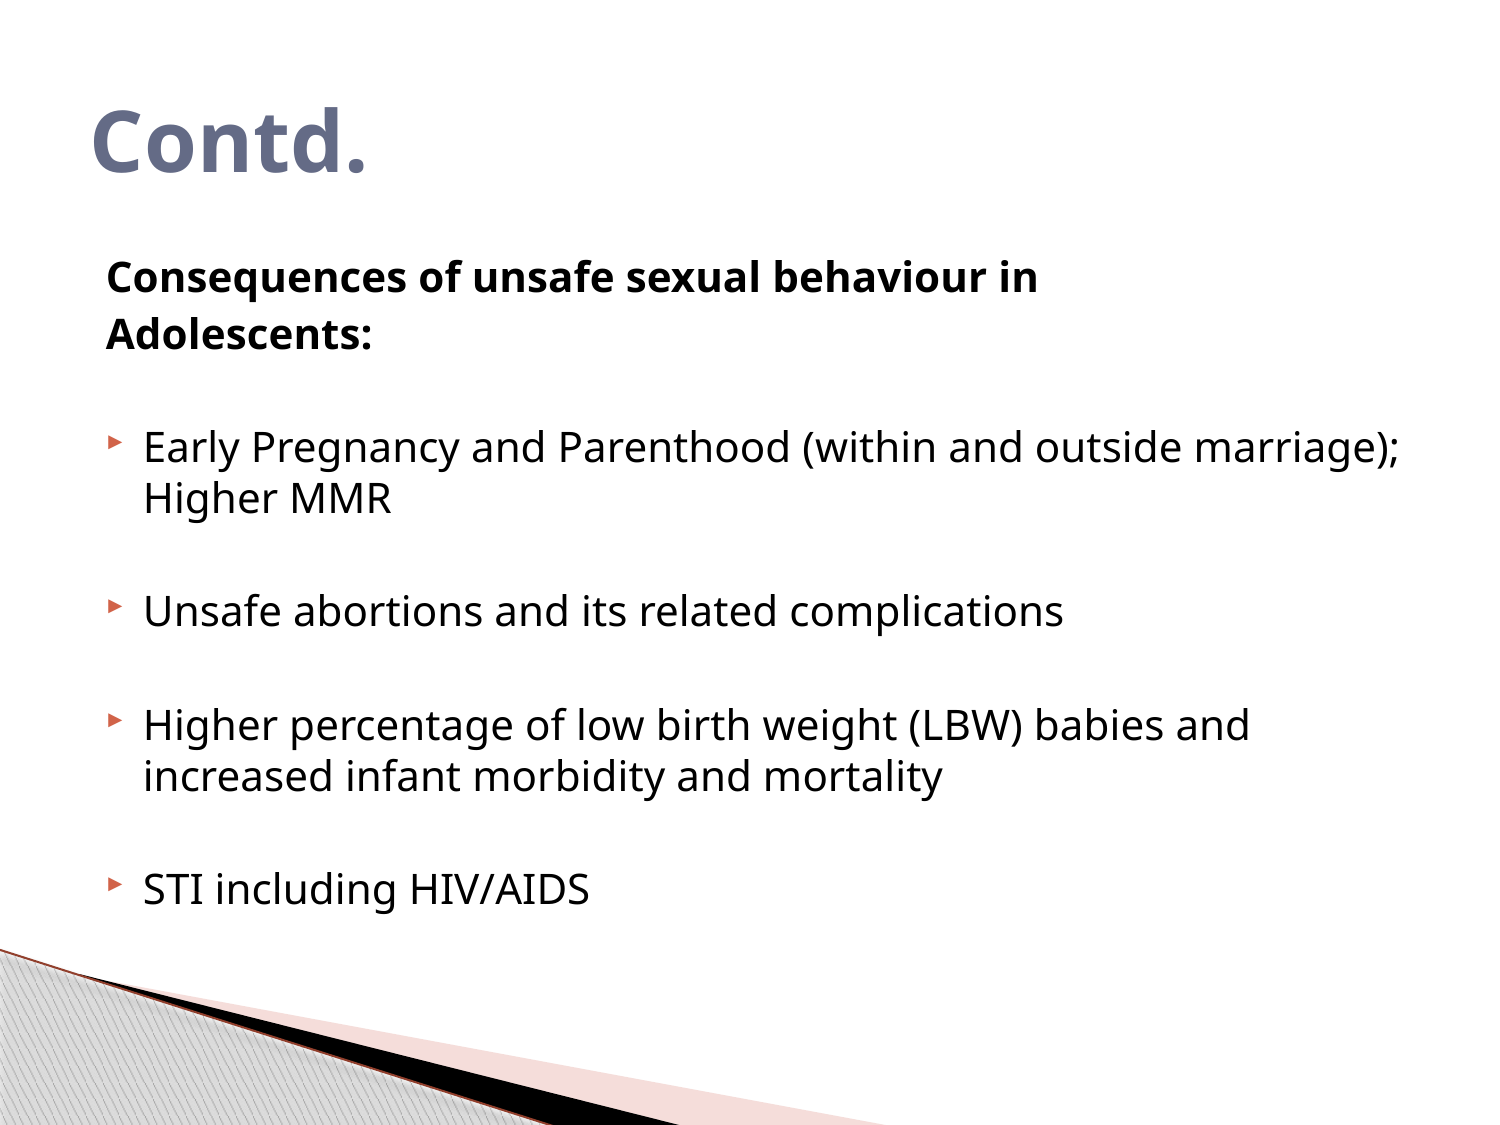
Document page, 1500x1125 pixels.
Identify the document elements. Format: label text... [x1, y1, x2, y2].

title Contd. [75, 45, 1425, 233]
list Consequences of unsafe sexual behaviour in Adolescents: Early Pregnancy and Parenthood (within and outside marriage); Higher MMR Unsafe abortions and its related complications Higher percentage of low birth weight (LBW) babies and increased infant morbidity and mortality STI including HIV/AIDS [74, 242, 1426, 986]
